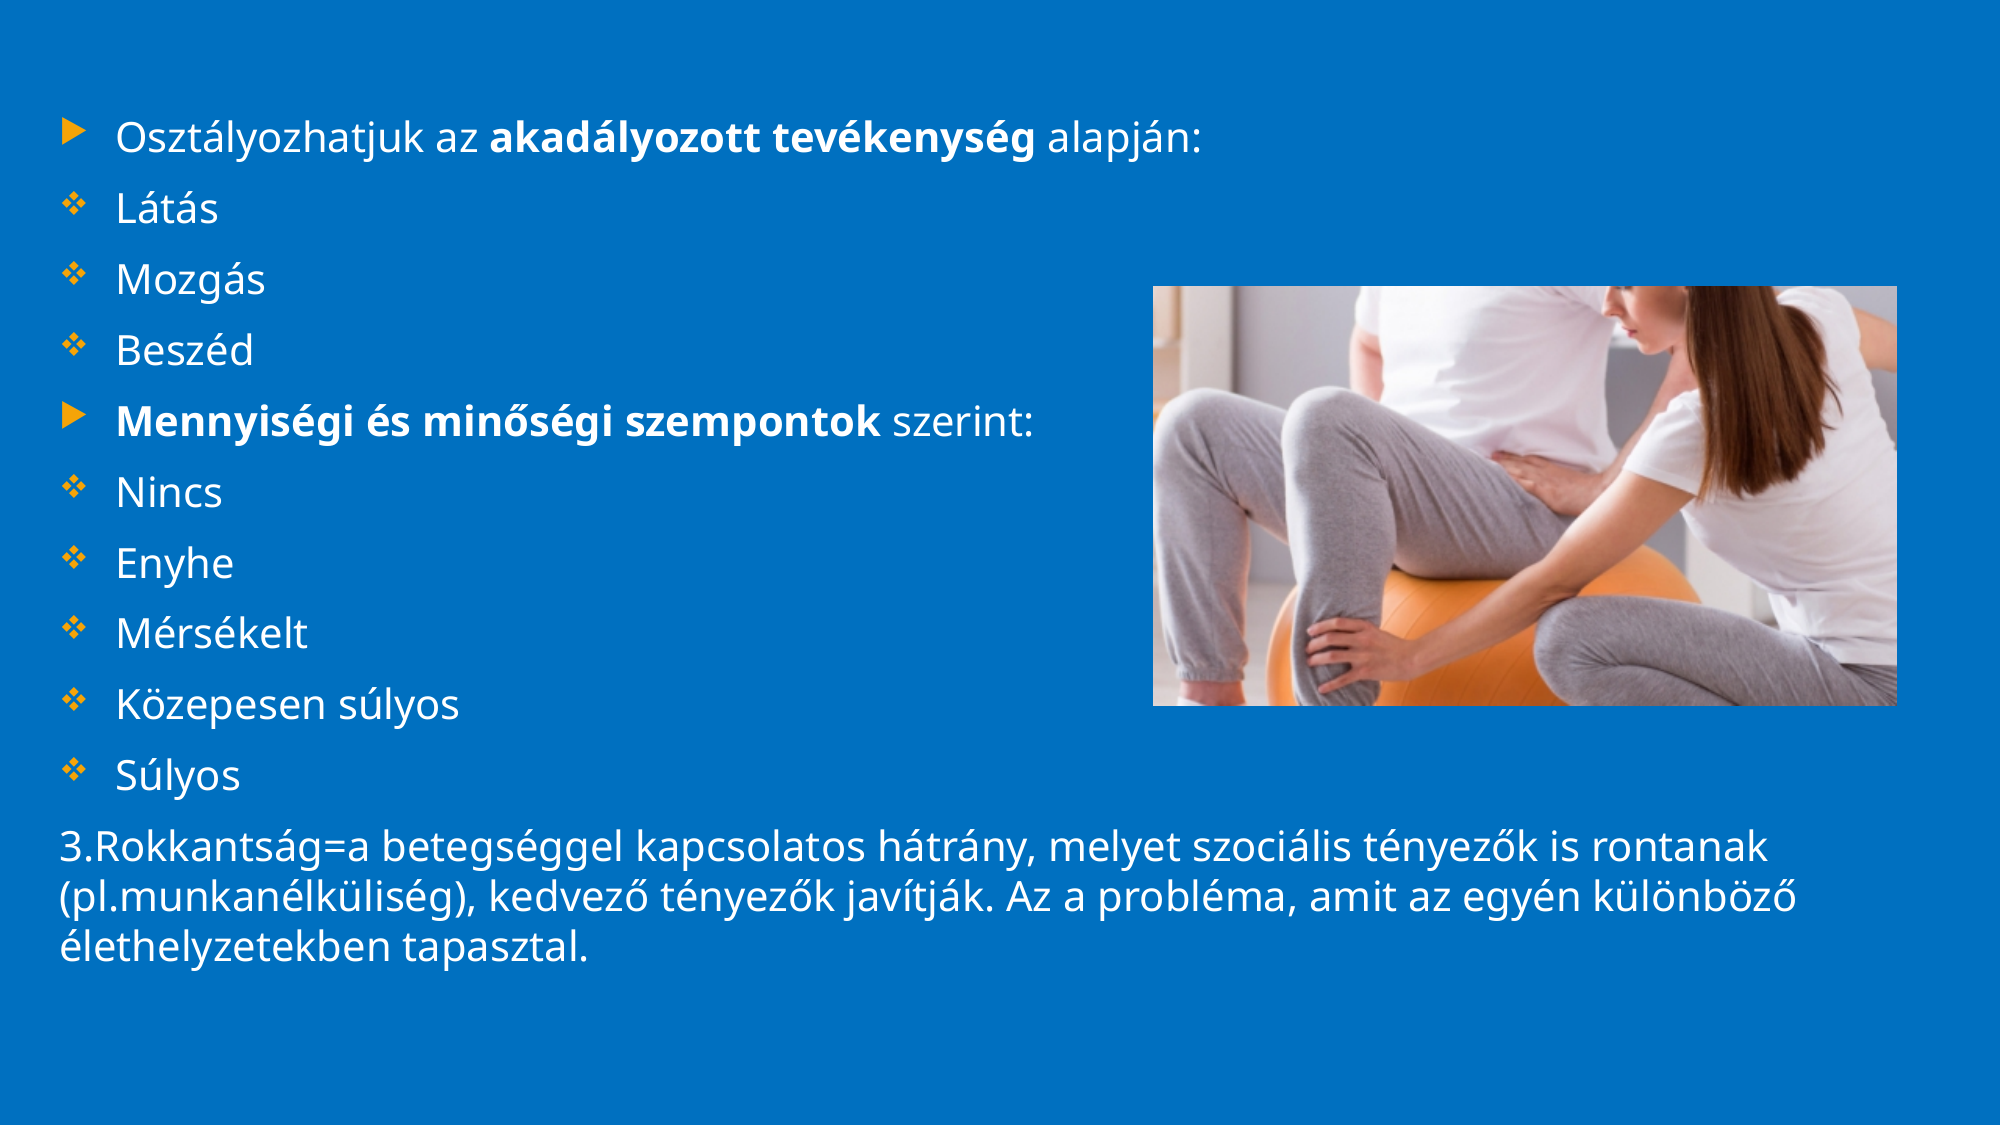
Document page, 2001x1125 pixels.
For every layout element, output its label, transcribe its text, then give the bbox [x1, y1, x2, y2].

list Osztályozhatjuk az akadályozott tevékenység alapján: Látás Mozgás Beszéd Mennyiségi és minőségi szempontok szerint: Nincs Enyhe Mérsékelt Közepesen súlyos Súlyos 3.Rokkantság=a betegséggel kapcsolatos hátrány, melyet szociális tényezők is rontanak (pl.munkanélküliség), kedvező tényezők javítják. Az a probléma, amit az egyén különböző élethelyzetekben tapasztal. [44, 103, 1939, 1084]
picture [1152, 286, 1897, 706]
